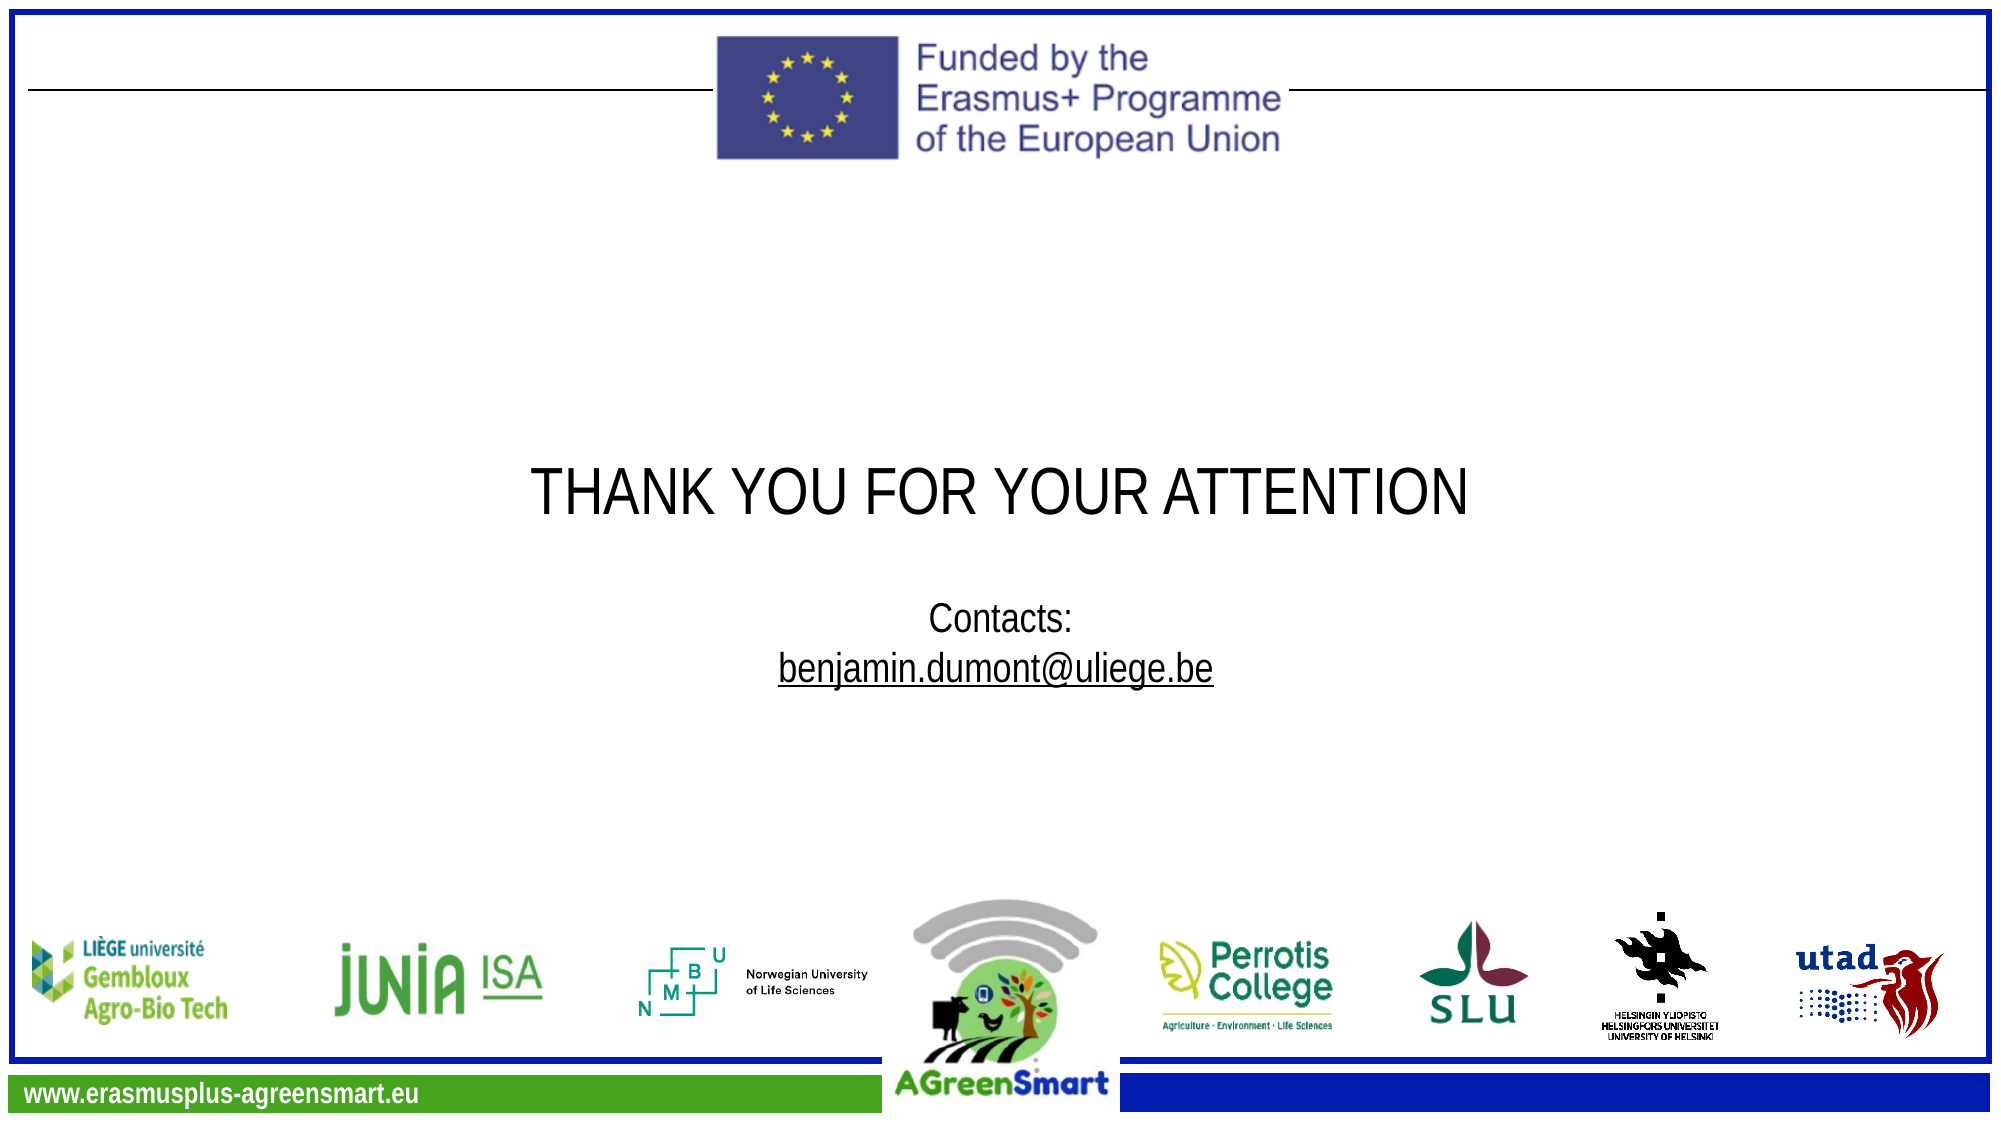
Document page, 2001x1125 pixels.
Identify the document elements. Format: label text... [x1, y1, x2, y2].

text_box www.erasmusplus-agreensmart.eu [9, 1068, 882, 1116]
text_box THANK YOU FOR YOUR ATTENTION [12, 440, 1990, 536]
picture [32, 936, 227, 1025]
picture [1158, 940, 1346, 1033]
picture [1796, 933, 1944, 1040]
picture [329, 931, 552, 1034]
text_box Contacts: benjamin.dumont@uliege.be [12, 583, 1990, 749]
picture [1602, 912, 1719, 1040]
picture [882, 877, 1120, 1116]
picture [629, 925, 876, 1038]
picture [1414, 914, 1534, 1028]
picture [712, 27, 1289, 168]
